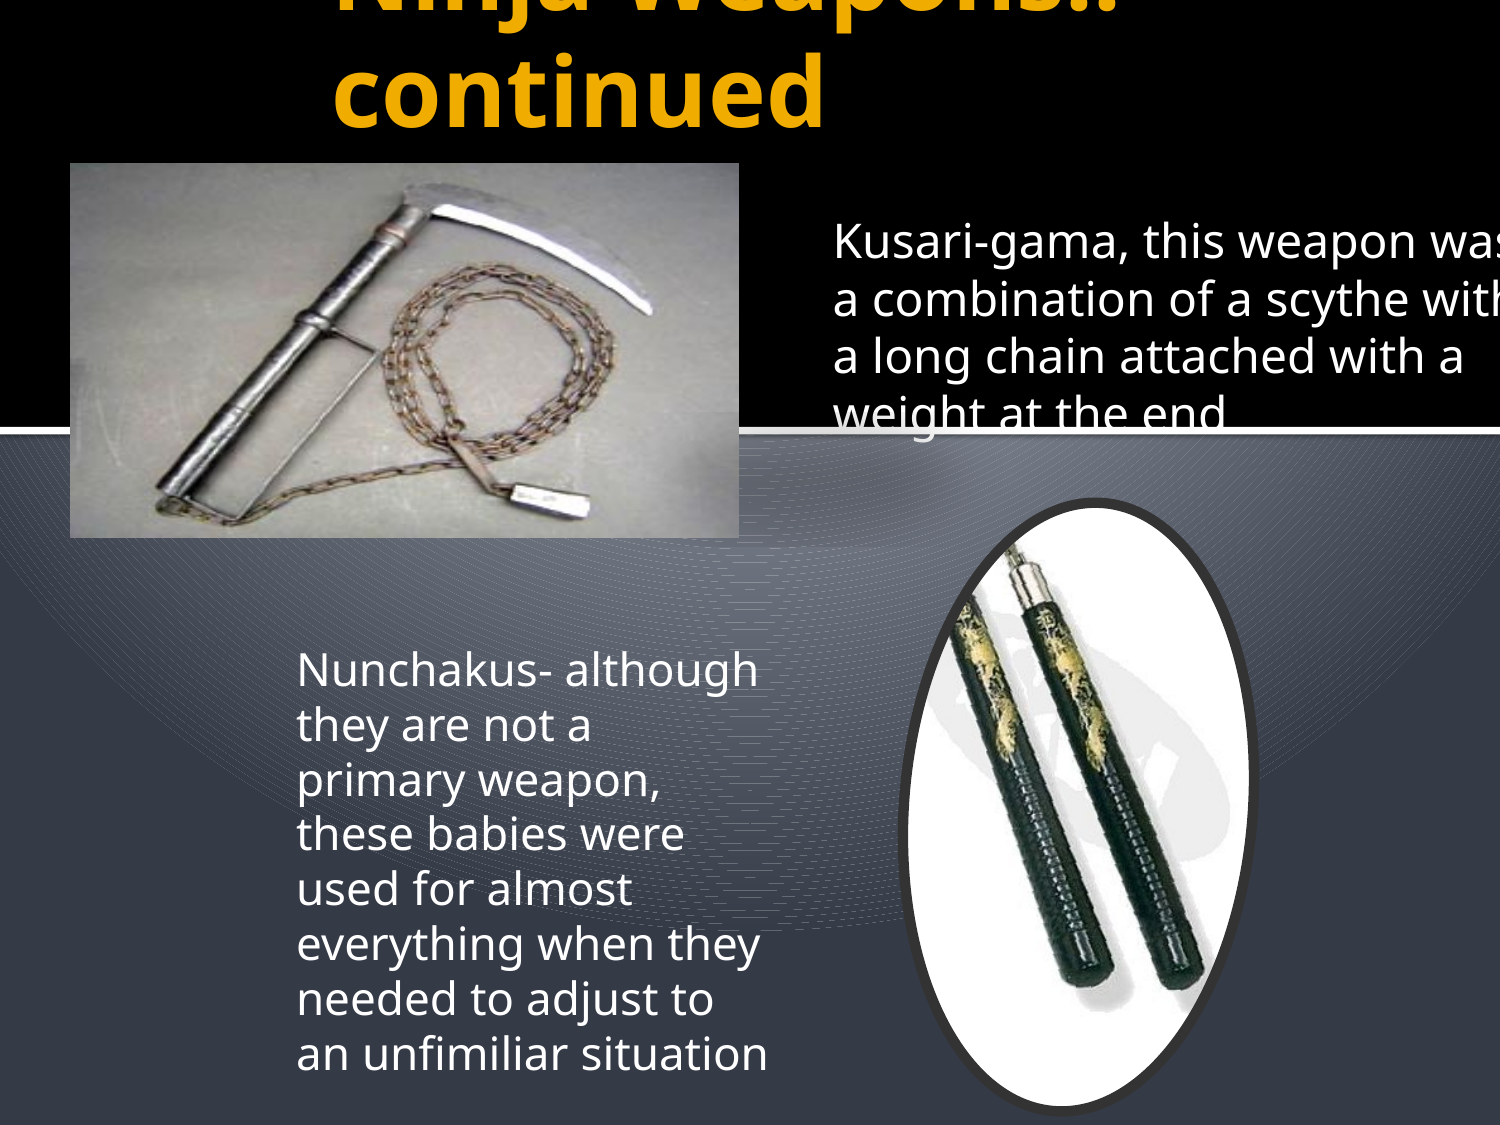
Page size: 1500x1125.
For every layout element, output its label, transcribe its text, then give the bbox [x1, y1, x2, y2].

list Kusari-gama, this weapon was a combination of a scythe with a long chain attached with a weight at the end [808, 210, 1500, 504]
picture [904, 502, 1253, 1113]
text_box Nunchakus- although they are not a primary weapon, these babies were used for almost everything when they needed to adjust to an unfimiliar situation [281, 632, 786, 1125]
picture [70, 163, 739, 538]
title Ninja Weapons.. continued [316, 0, 1489, 148]
